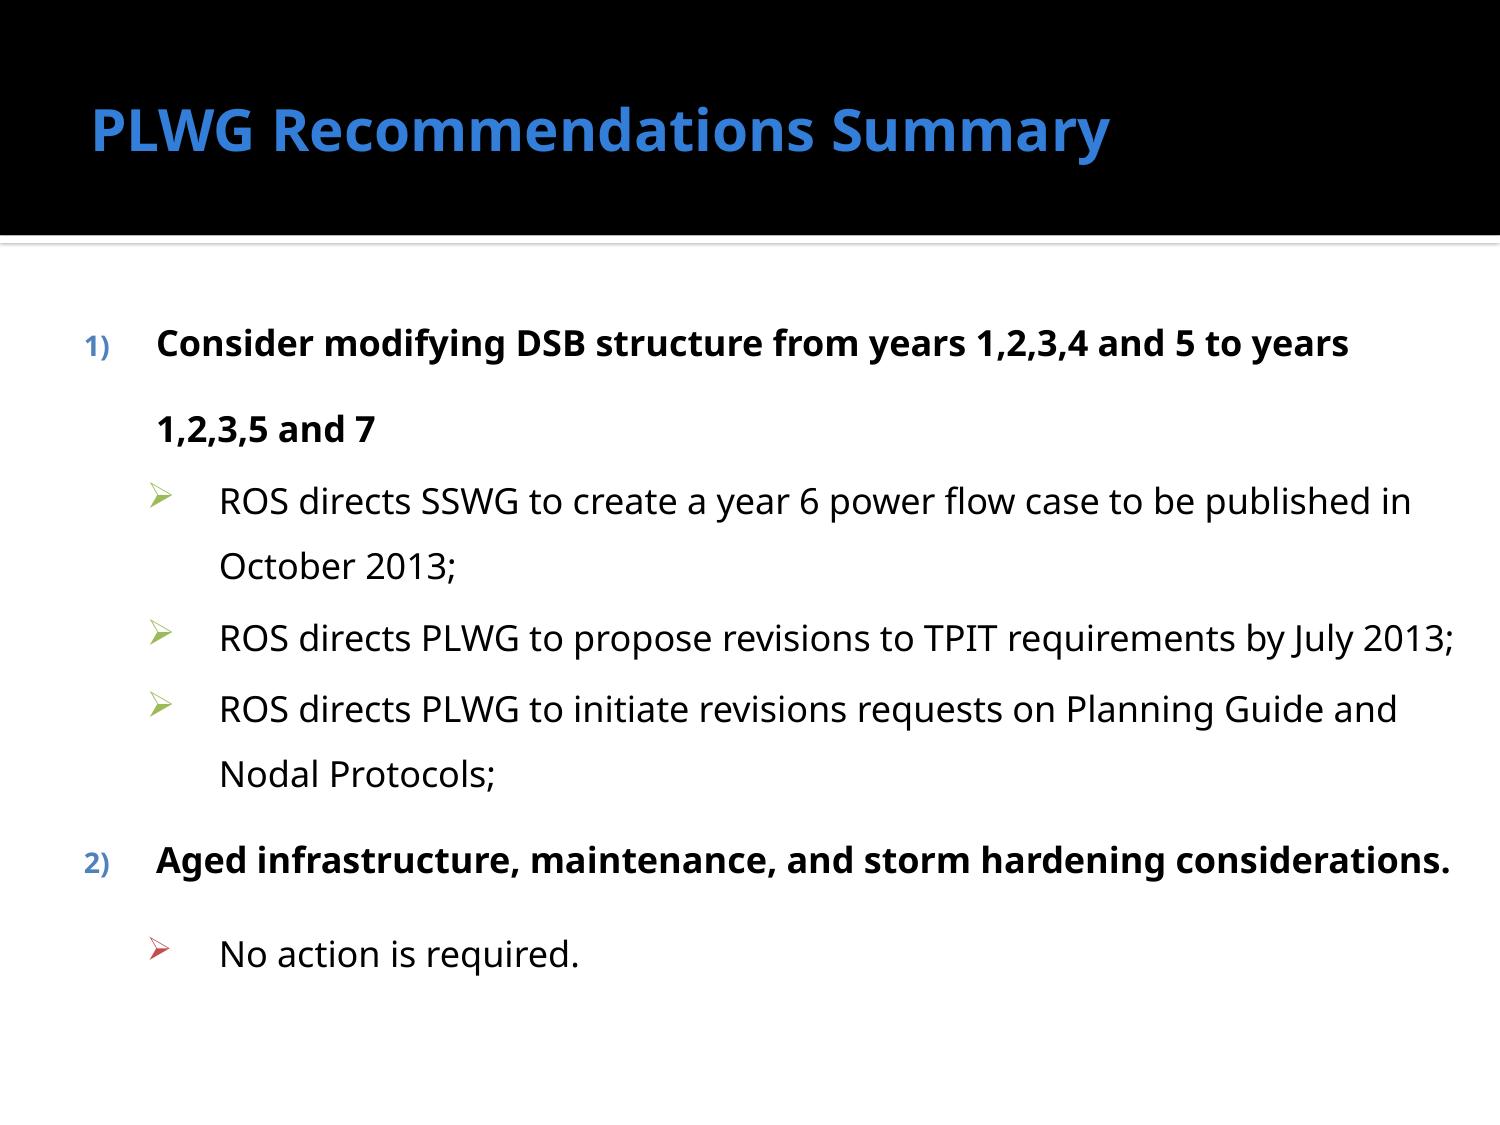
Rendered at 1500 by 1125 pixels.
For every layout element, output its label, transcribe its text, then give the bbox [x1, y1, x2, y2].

list Consider modifying DSB structure from years 1,2,3,4 and 5 to years 1,2,3,5 and 7 ROS directs SSWG to create a year 6 power flow case to be published in October 2013; ROS directs PLWG to propose revisions to TPIT requirements by July 2013; ROS directs PLWG to initiate revisions requests on Planning Guide and Nodal Protocols; Aged infrastructure, maintenance, and storm hardening considerations. No action is required. [75, 262, 1475, 1005]
title PLWG Recommendations Summary [75, 25, 1425, 231]
